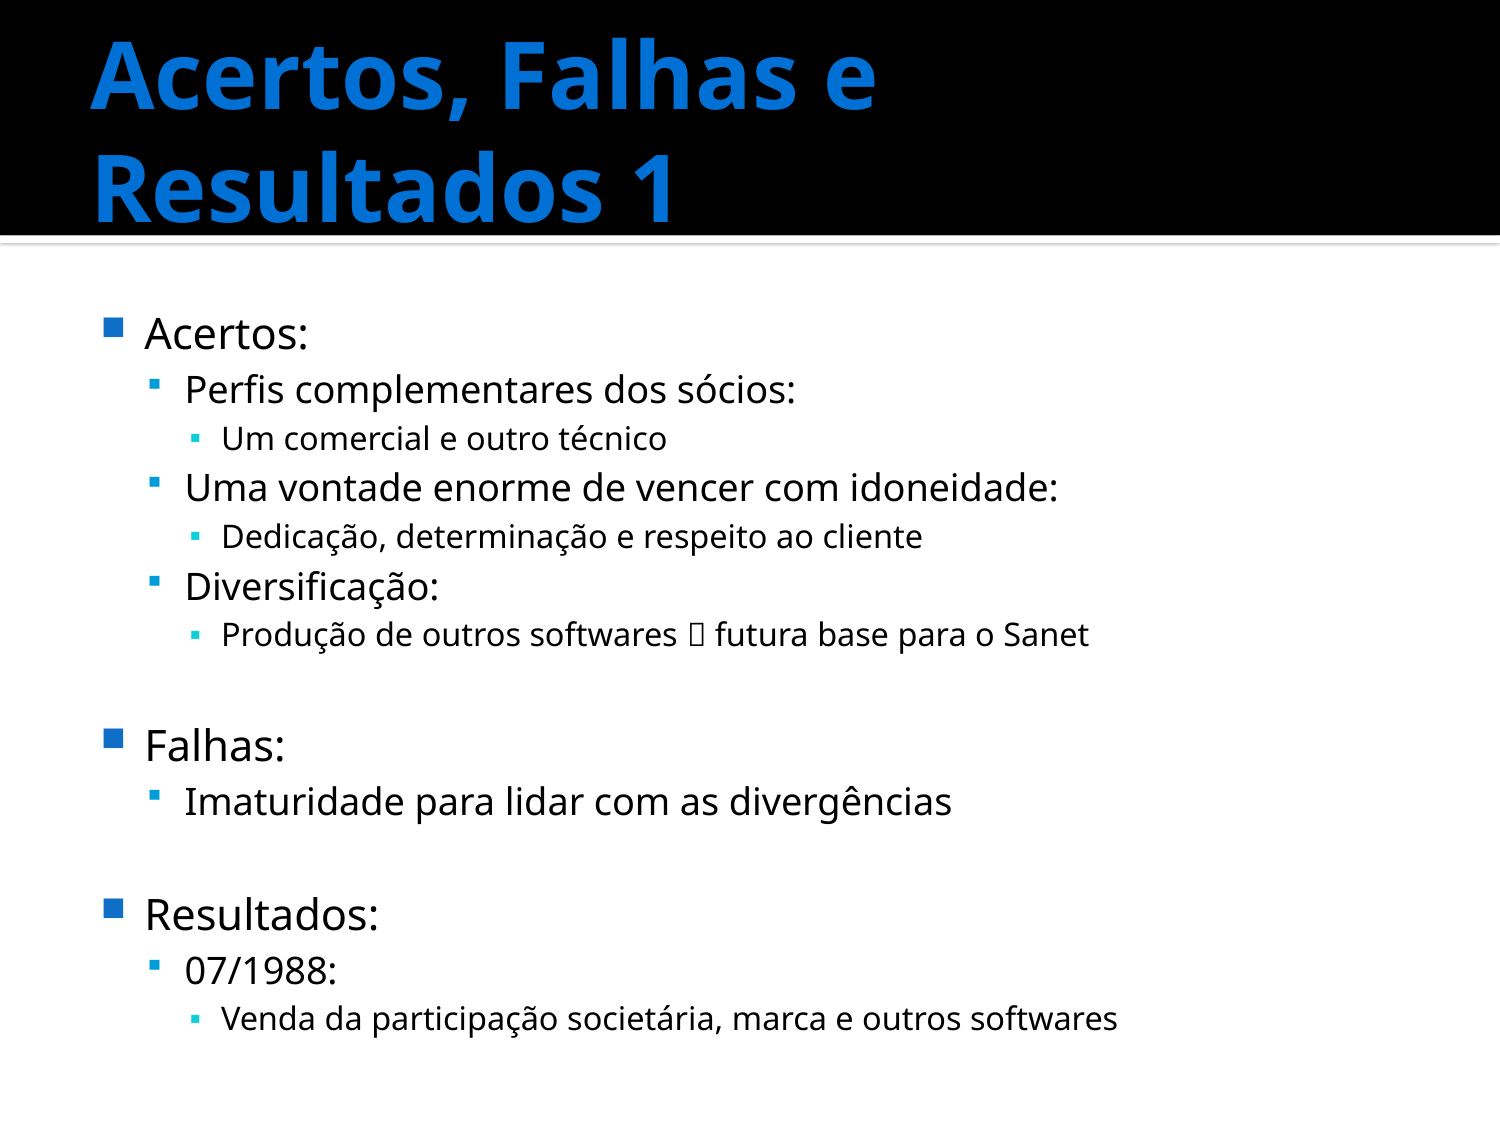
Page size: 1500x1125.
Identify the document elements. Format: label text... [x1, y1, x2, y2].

list Acertos: Perfis complementares dos sócios: Um comercial e outro técnico Uma vontade enorme de vencer com idoneidade: Dedicação, determinação e respeito ao cliente Diversificação: Produção de outros softwares  futura base para o Sanet Falhas: Imaturidade para lidar com as divergências Resultados: 07/1988: Venda da participação societária, marca e outros softwares [75, 291, 1425, 1050]
title Acertos, Falhas e Resultados 1 [75, 25, 1425, 231]
